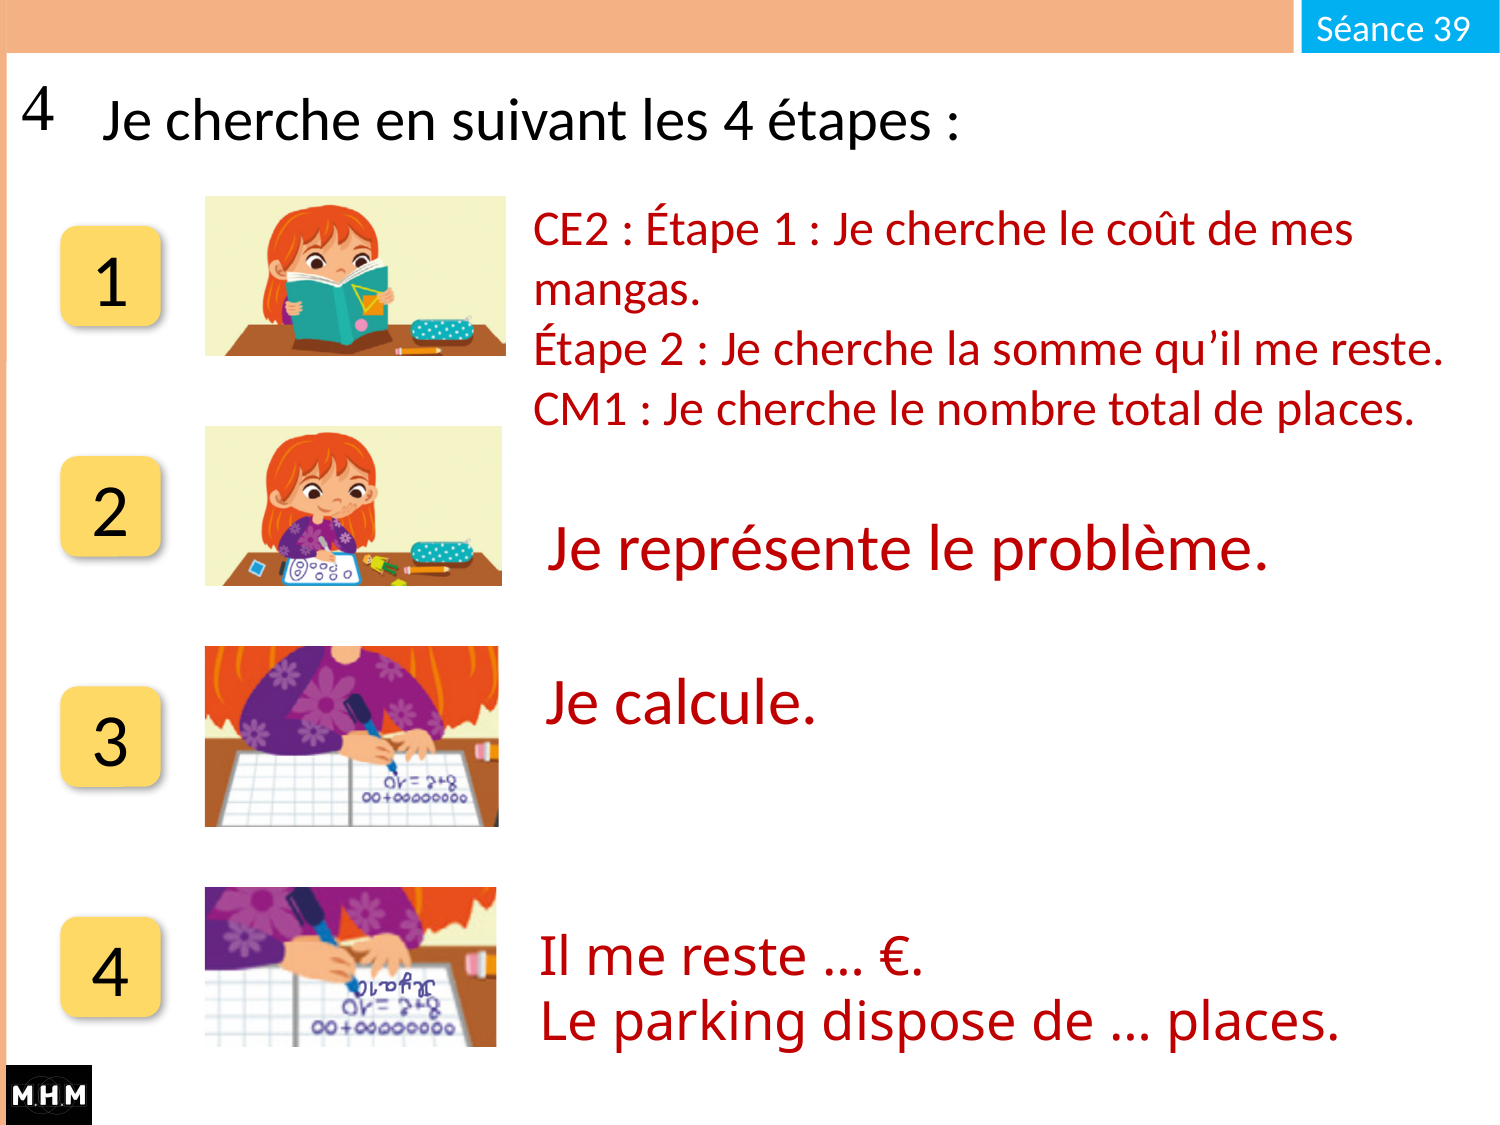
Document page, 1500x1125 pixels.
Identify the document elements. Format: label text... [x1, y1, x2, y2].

text_box 3 [58, 684, 163, 789]
picture [6, 1065, 92, 1125]
text_box Il me reste … €. Le parking dispose de … places. [524, 913, 1455, 1059]
text_box CE2 : Étape 1 : Je cherche le coût de mes mangas. Étape 2 : Je cherche la somme qu’il me reste. CM1 : Je cherche le nombre total de places. [518, 188, 1491, 443]
title Je cherche en suivant les 4 étapes : [88, 35, 1382, 160]
picture [204, 196, 515, 356]
text_box Je représente le problème. [533, 496, 1384, 591]
text_box 2 [58, 454, 163, 559]
picture [204, 426, 503, 587]
text_box 1 [58, 223, 163, 329]
text_box Je calcule. [530, 650, 1382, 745]
picture [204, 887, 497, 1047]
text_box 4 [58, 914, 163, 1020]
picture [204, 645, 499, 828]
